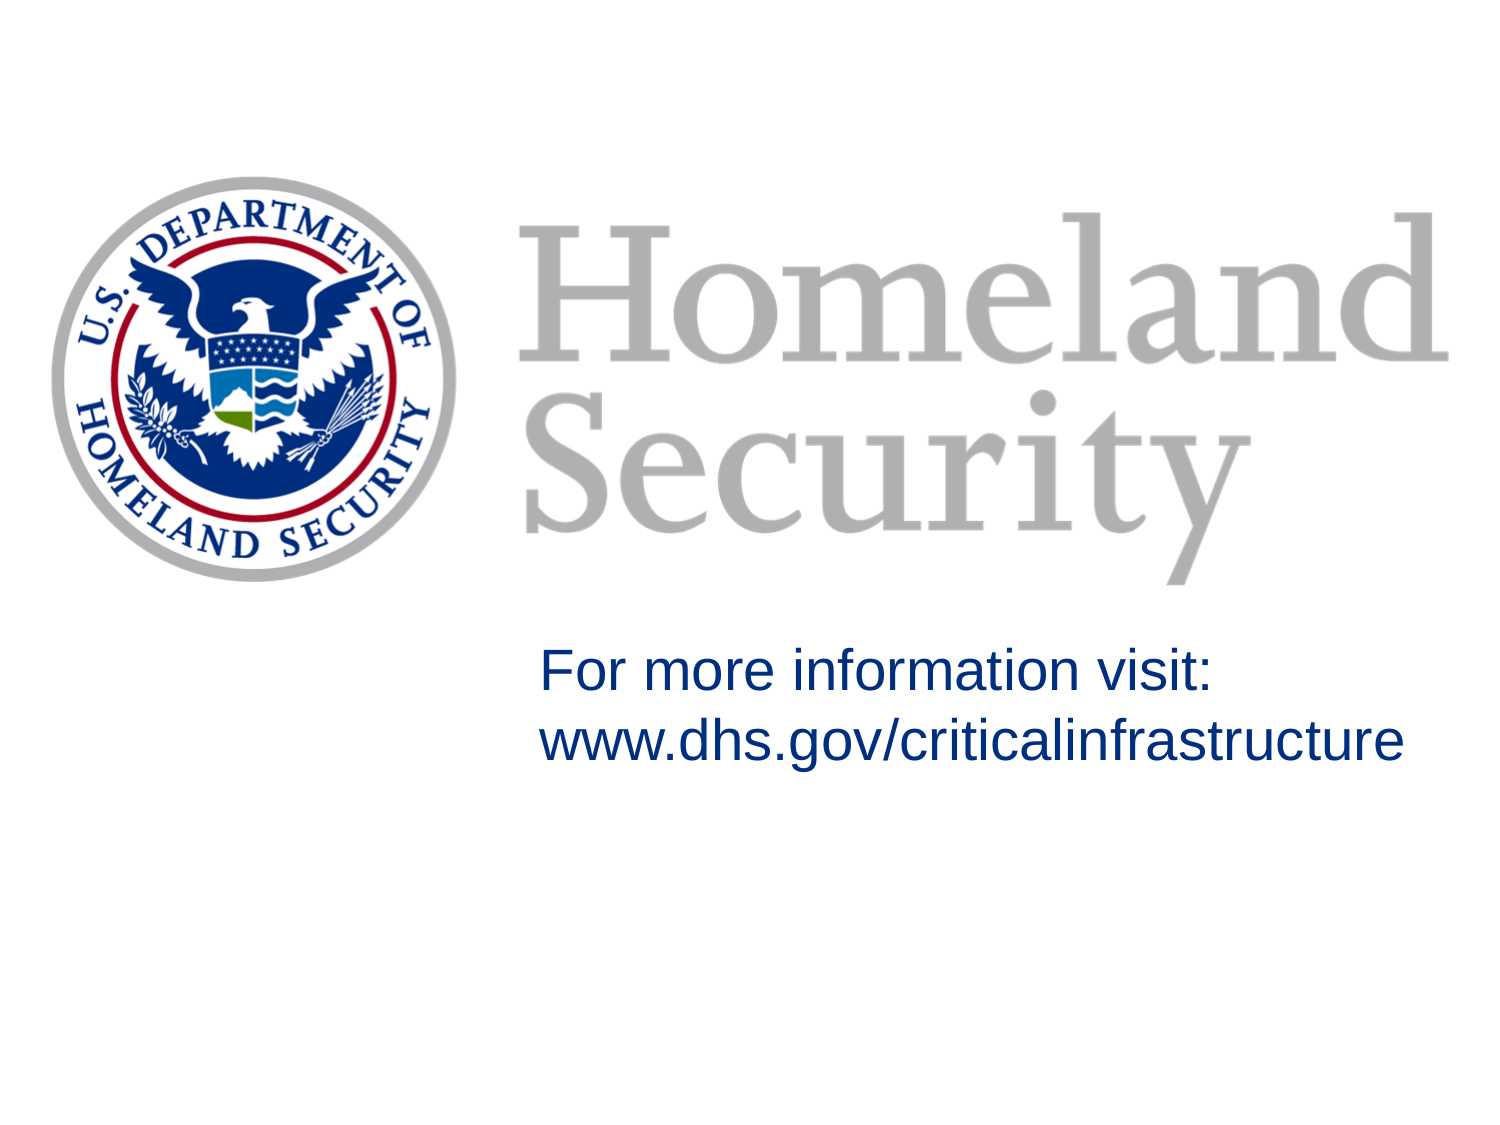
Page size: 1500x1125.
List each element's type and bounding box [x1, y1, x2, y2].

picture [42, 174, 1458, 588]
